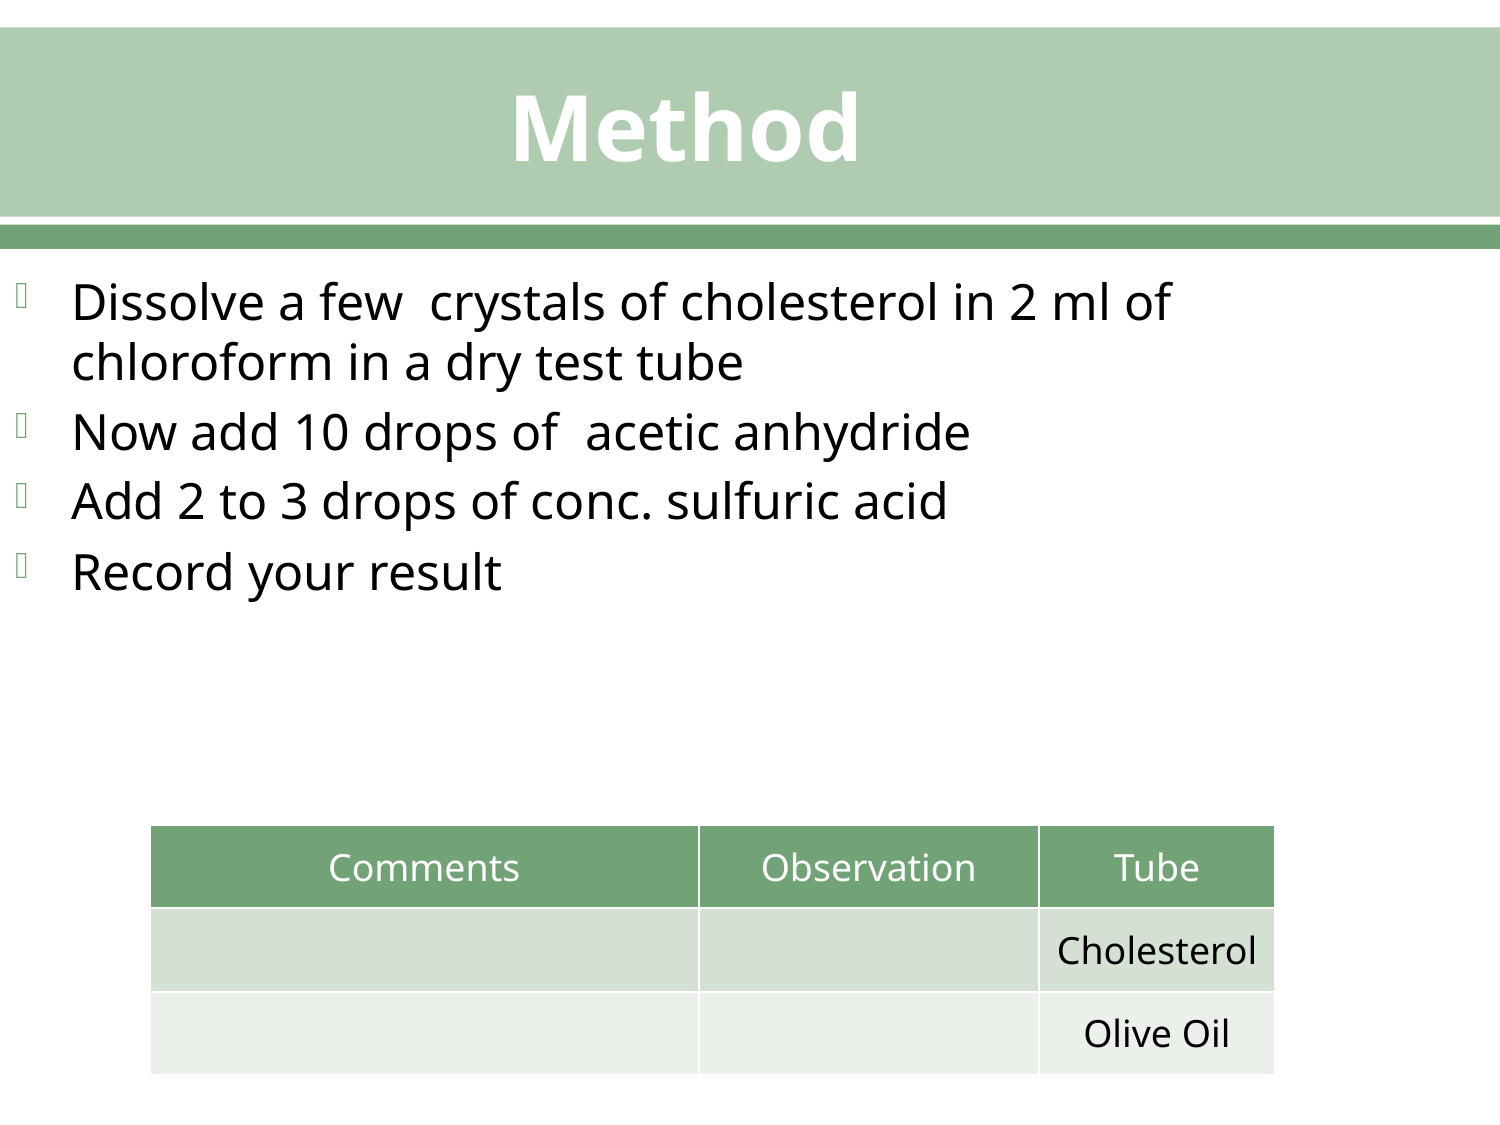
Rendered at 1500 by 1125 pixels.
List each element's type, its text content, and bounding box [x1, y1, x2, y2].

table_header Observation [700, 826, 1038, 907]
table_cell [151, 993, 698, 1074]
list Dissolve a few crystals of cholesterol in 2 ml of chloroform in a dry test tube Now add 10 drops of acetic anhydride Add 2 to 3 drops of conc. sulfuric acid Record your result [0, 262, 1438, 1113]
table_cell [700, 909, 1038, 991]
table_cell [151, 909, 698, 991]
text_box Method [493, 62, 879, 188]
table_cell [700, 993, 1038, 1074]
table_header Comments [151, 826, 698, 907]
table_cell Cholesterol [1040, 909, 1274, 991]
table_cell Olive Oil [1040, 993, 1274, 1074]
table_header Tube [1040, 826, 1274, 907]
